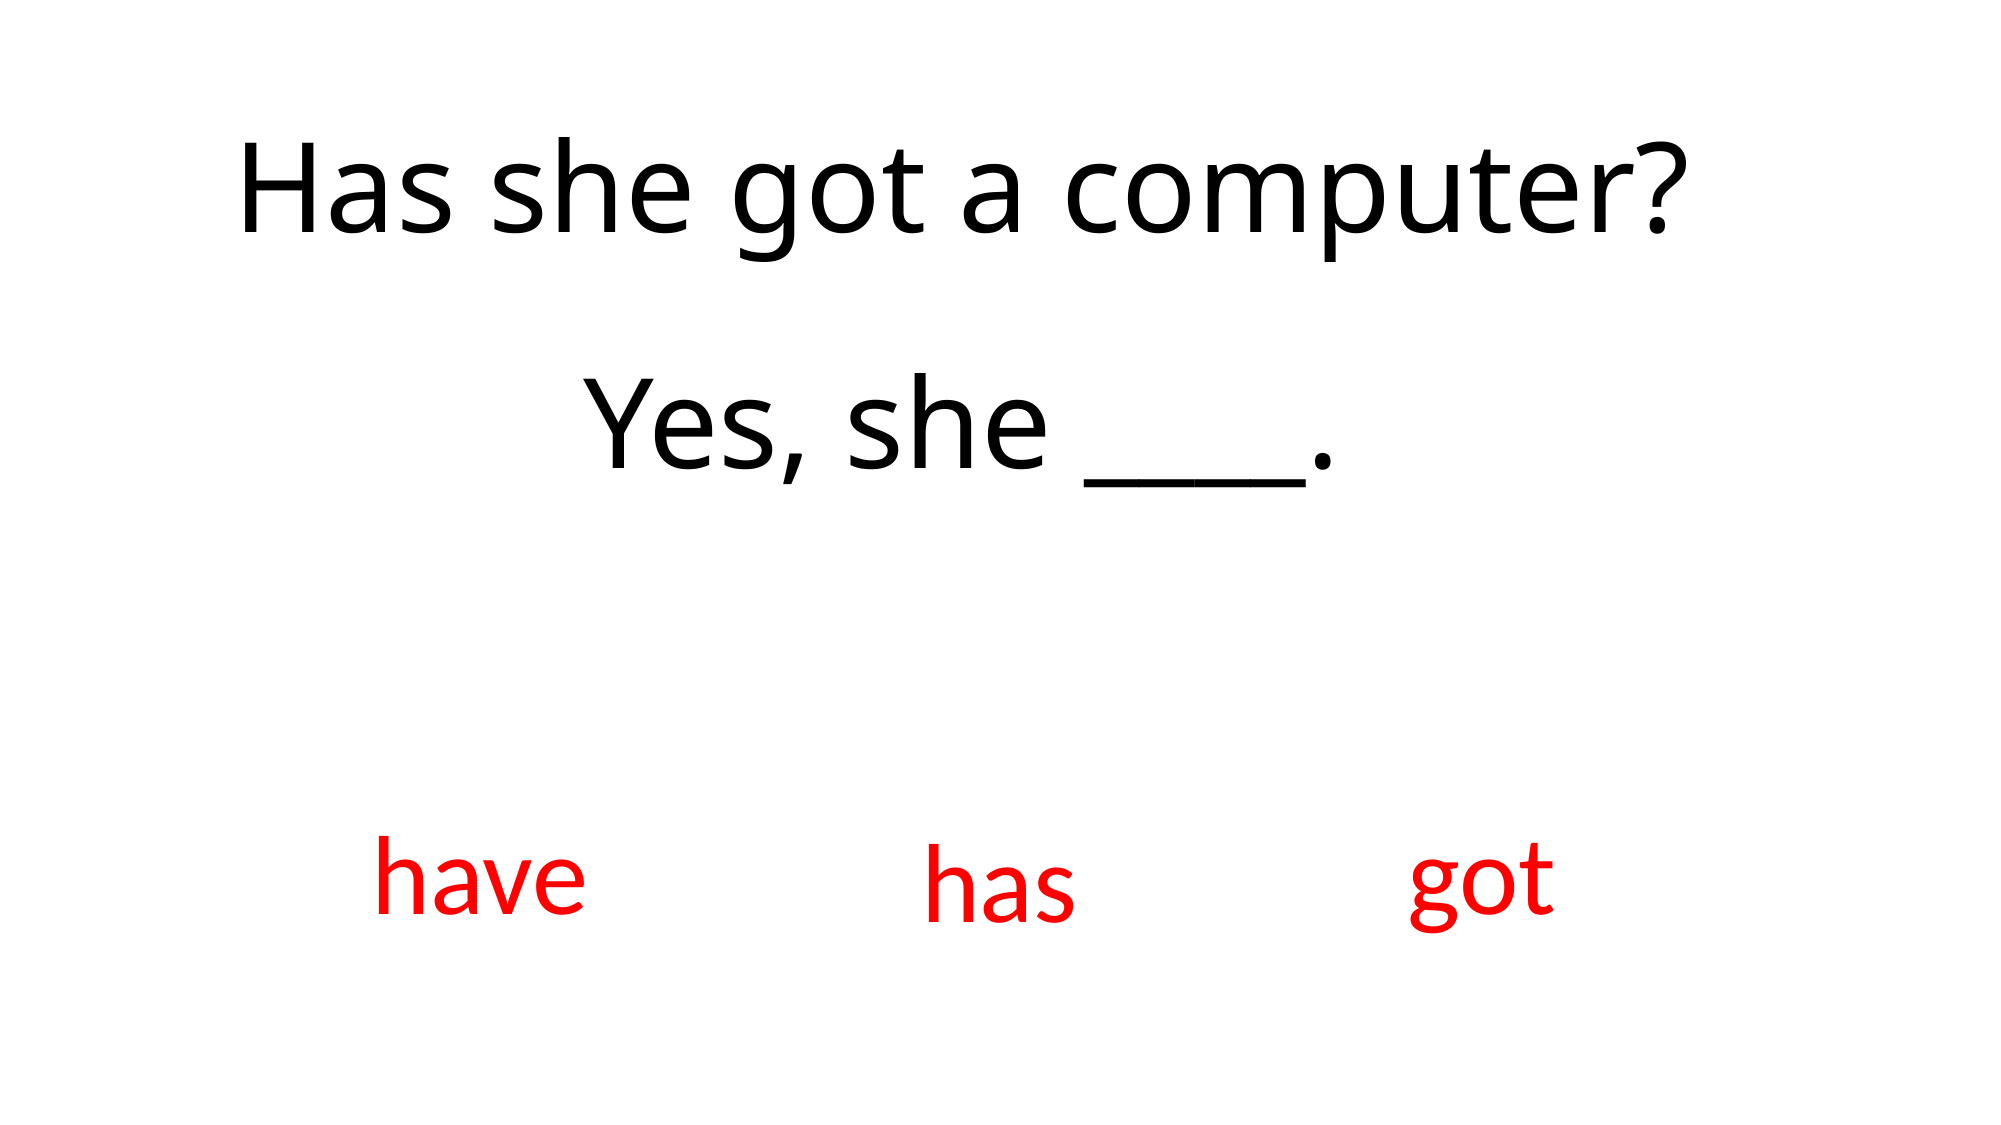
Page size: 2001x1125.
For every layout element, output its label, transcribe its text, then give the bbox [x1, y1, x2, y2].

text_box have [356, 794, 629, 944]
text_box has [906, 802, 1115, 953]
text_box Yes, she ____. [51, 310, 1873, 547]
text_box got [1392, 794, 1578, 944]
title Has she got a computer? [51, 73, 1873, 310]
